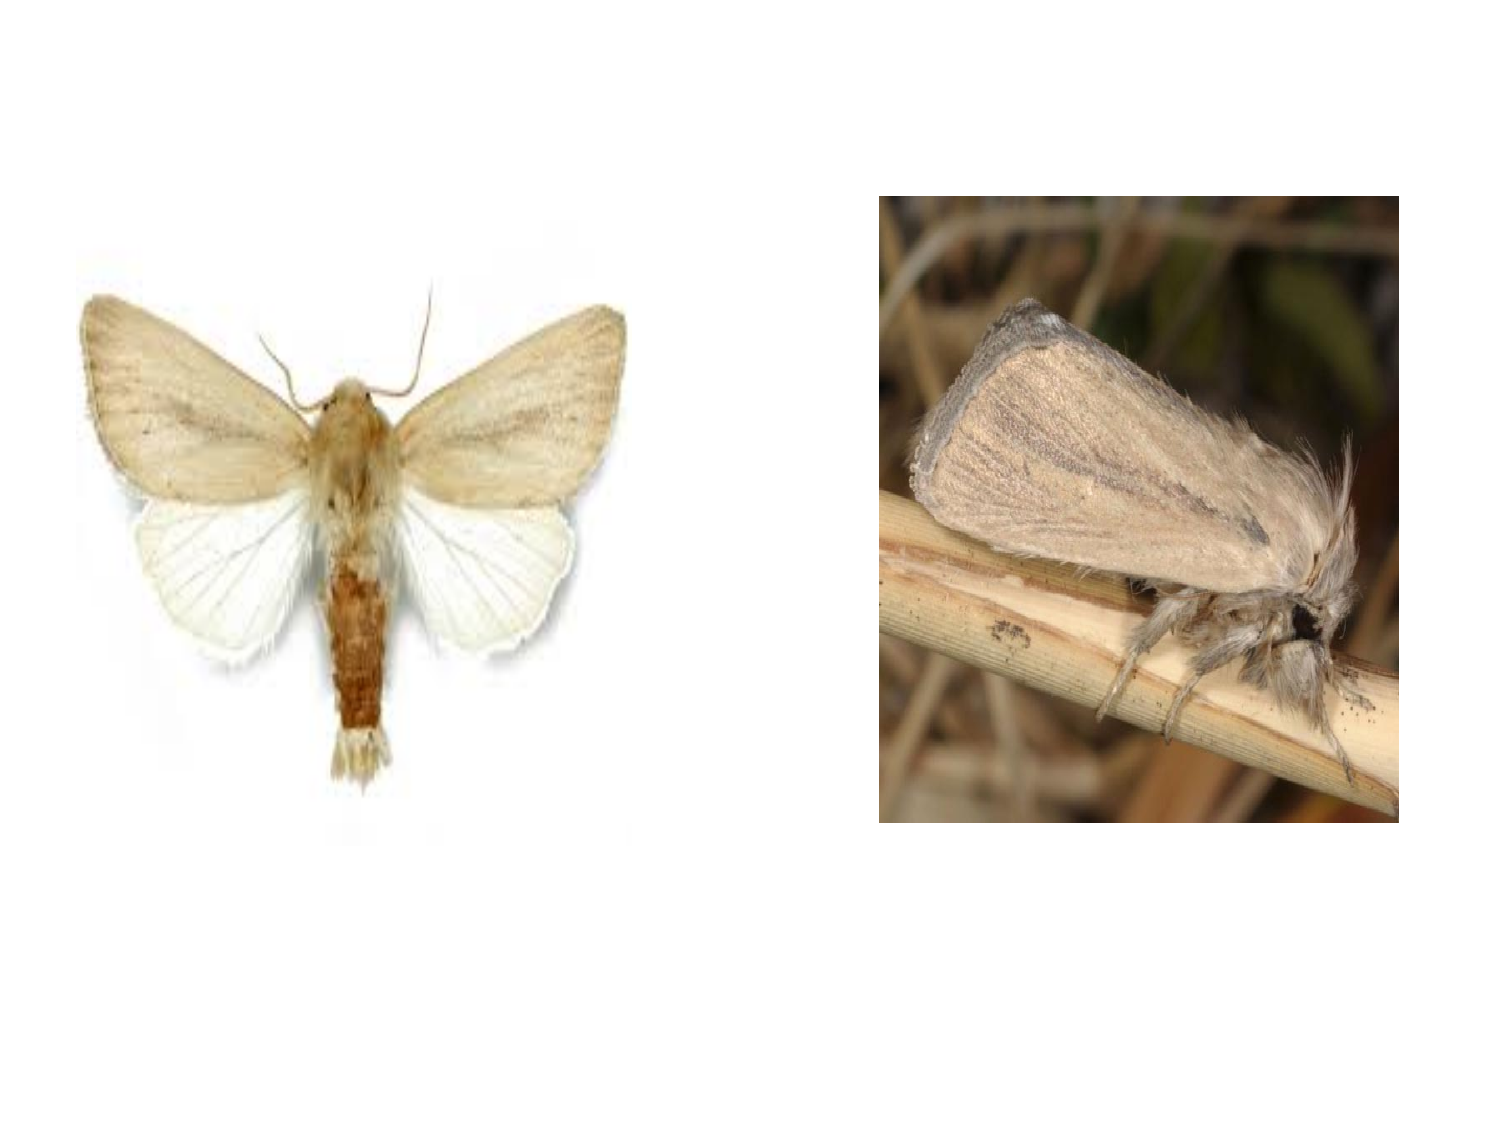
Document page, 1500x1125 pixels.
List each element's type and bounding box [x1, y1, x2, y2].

picture [879, 196, 1400, 823]
picture [76, 196, 633, 847]
